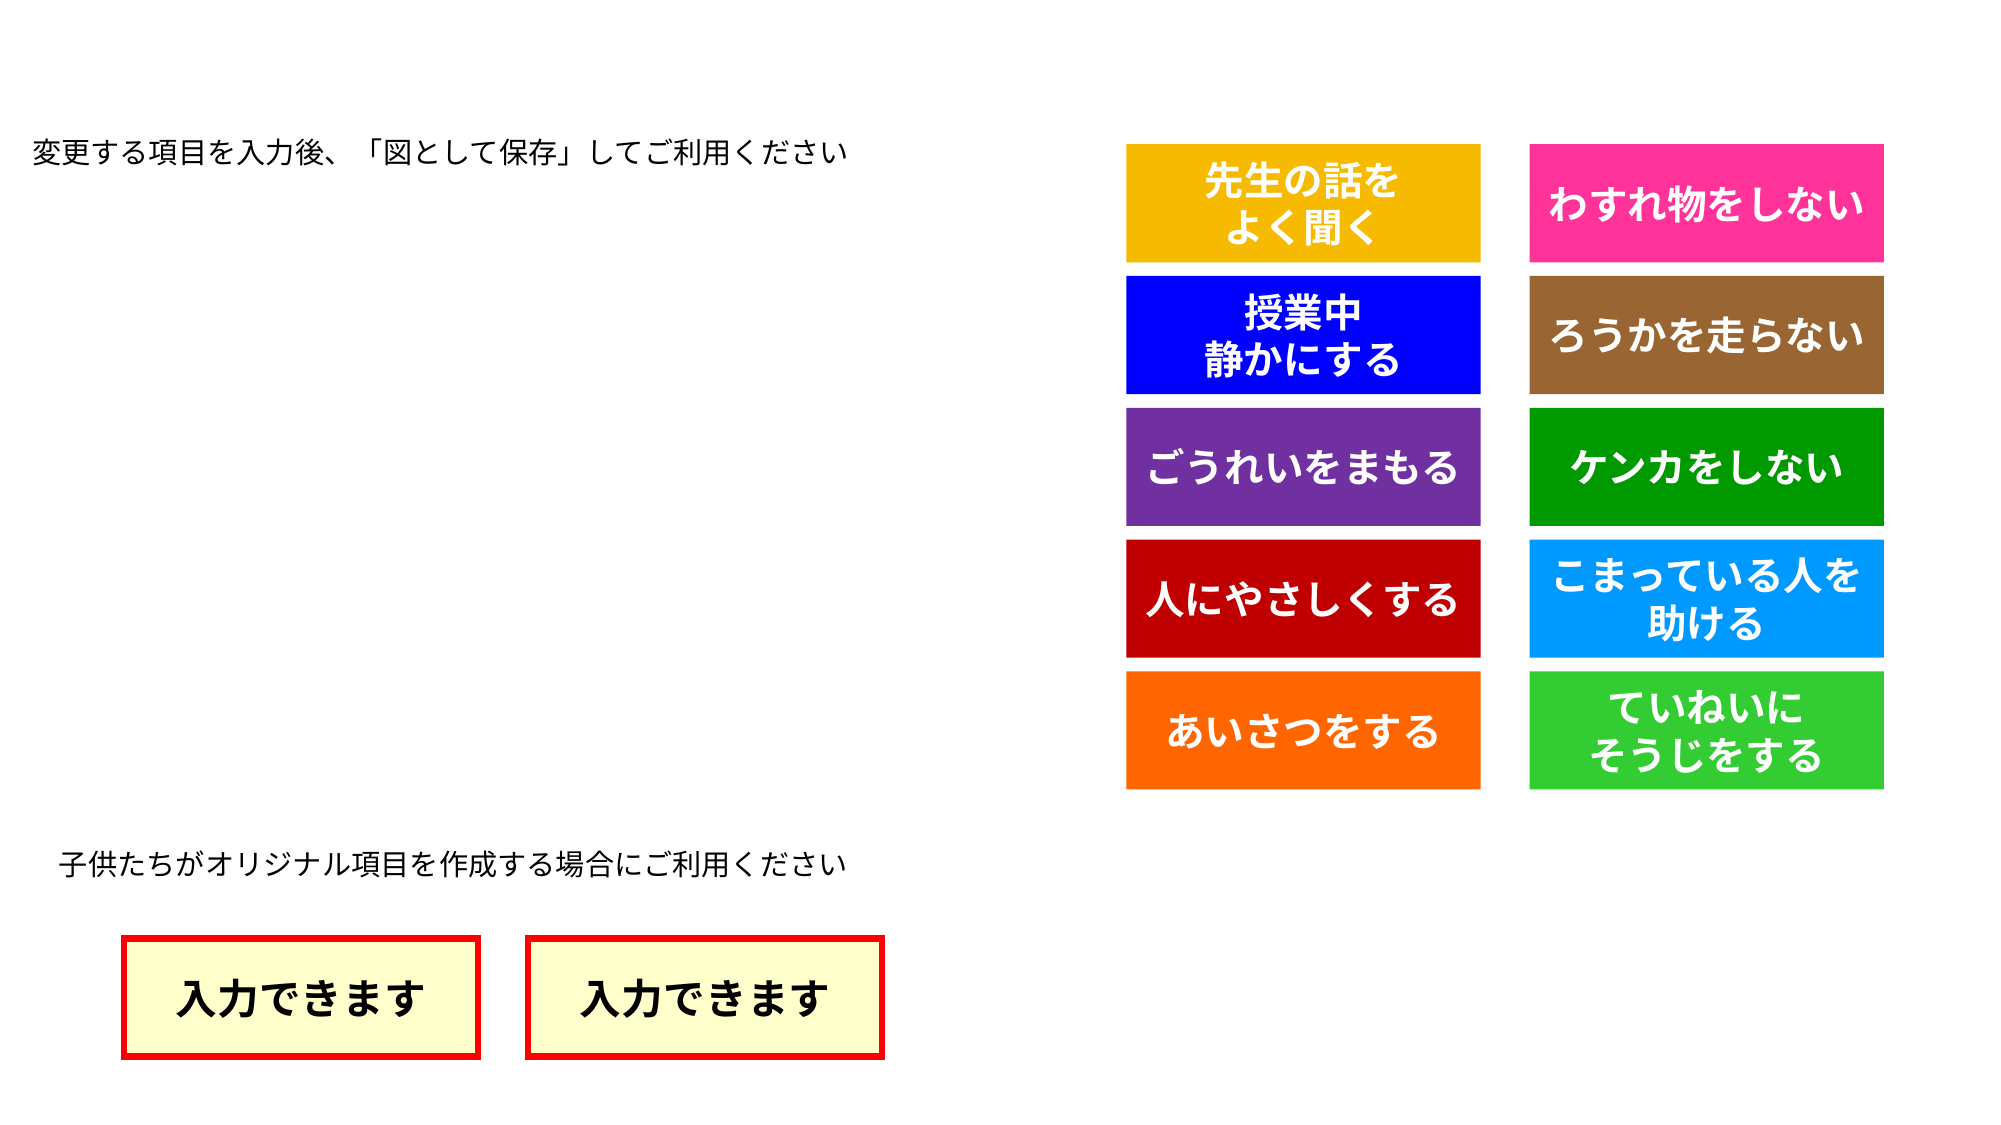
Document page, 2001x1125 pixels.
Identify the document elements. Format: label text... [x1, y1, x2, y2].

text_box 変更する項目を入力後、「図として保存」してご利用ください [17, 127, 864, 177]
text_box 人にやさしくする [1125, 539, 1482, 659]
text_box 授業中 静かにする [1125, 275, 1482, 395]
text_box ていねいに そうじをする [1528, 670, 1885, 790]
text_box ろうかを走らない [1528, 275, 1885, 395]
text_box ごうれいをまもる [1125, 407, 1482, 527]
text_box 入力できます [527, 937, 883, 1058]
text_box わすれ物をしない [1528, 143, 1885, 263]
text_box こまっている人を 助ける [1528, 539, 1885, 659]
text_box 先生の話を よく聞く [1125, 143, 1482, 263]
text_box 子供たちがオリジナル項目を作成する場合にご利用ください [44, 838, 863, 889]
text_box ケンカをしない [1528, 407, 1885, 527]
text_box あいさつをする [1125, 670, 1482, 790]
text_box 入力できます [123, 937, 479, 1058]
